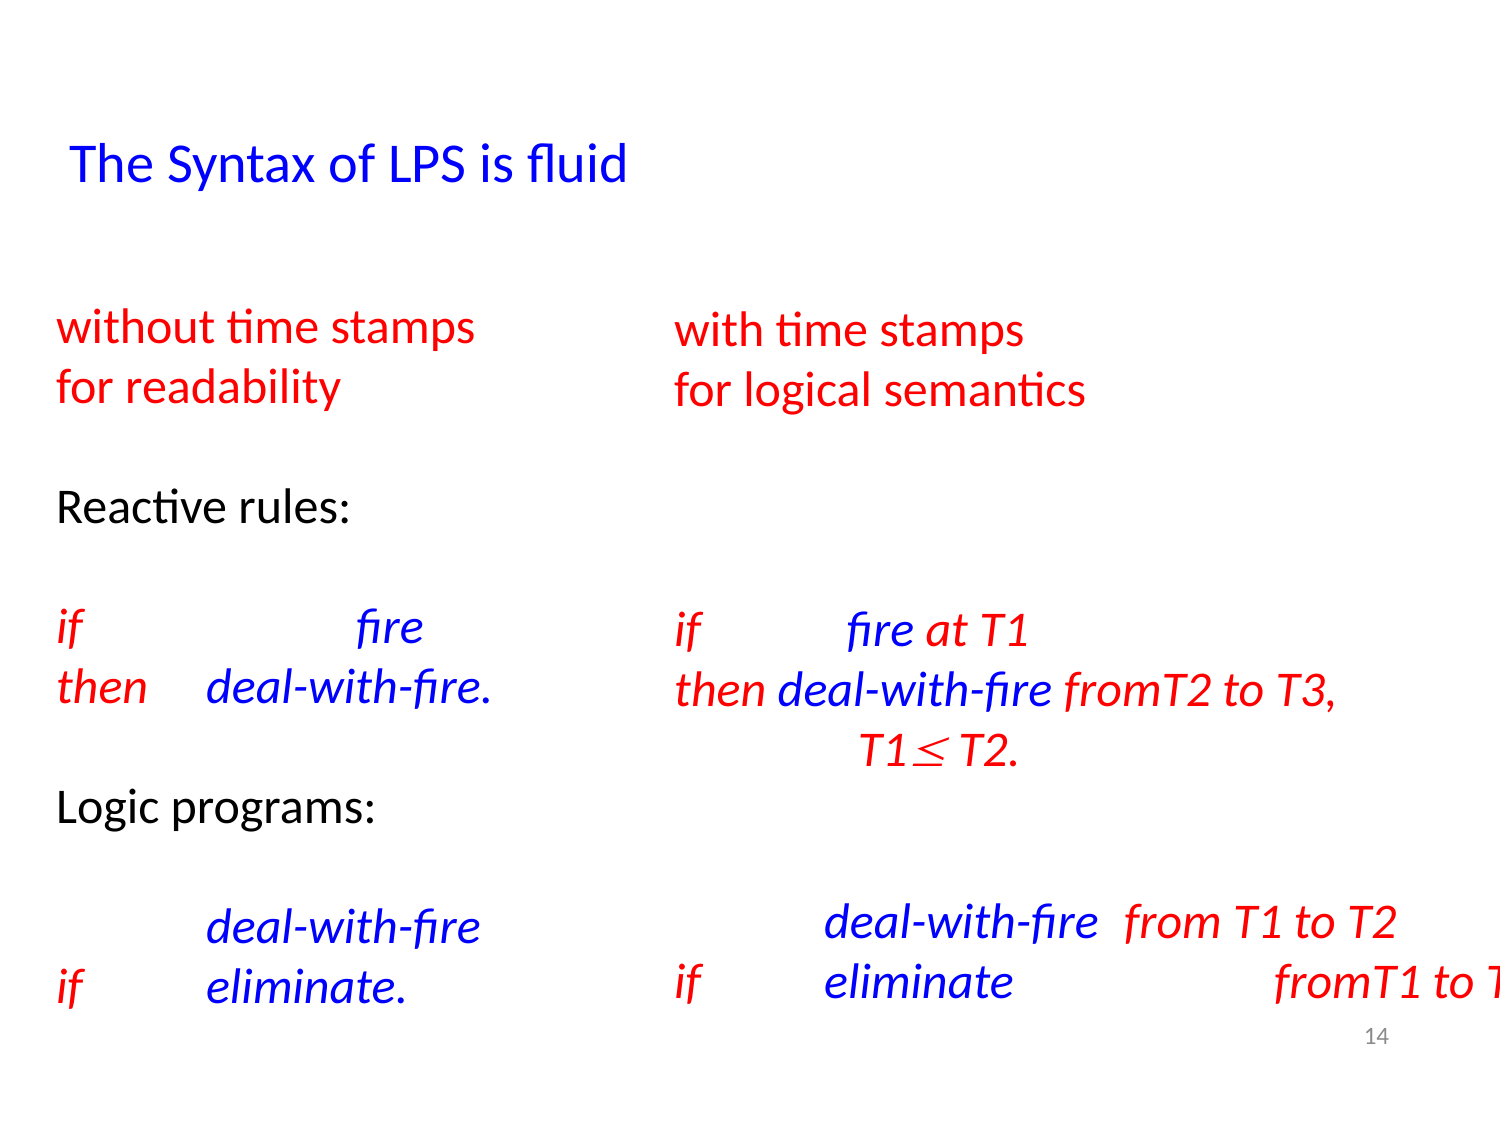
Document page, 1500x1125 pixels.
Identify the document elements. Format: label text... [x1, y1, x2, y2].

text_box with time stamps for logical semantics if fire at T1 then deal-with-fire fromT2 to T3, T1 T2. [659, 288, 1475, 784]
slide_number 14 [1258, 1016, 1405, 1065]
text_box deal-with-fire from T1 to T2 if eliminate fromT1 to T2. [659, 880, 1500, 1016]
title The Syntax of LPS is fluid [54, 101, 1480, 289]
text_box without time stamps for readability Reactive rules: if fire then deal-with-fire. Logic programs: deal-with-fire if eliminate. [41, 285, 1258, 1111]
